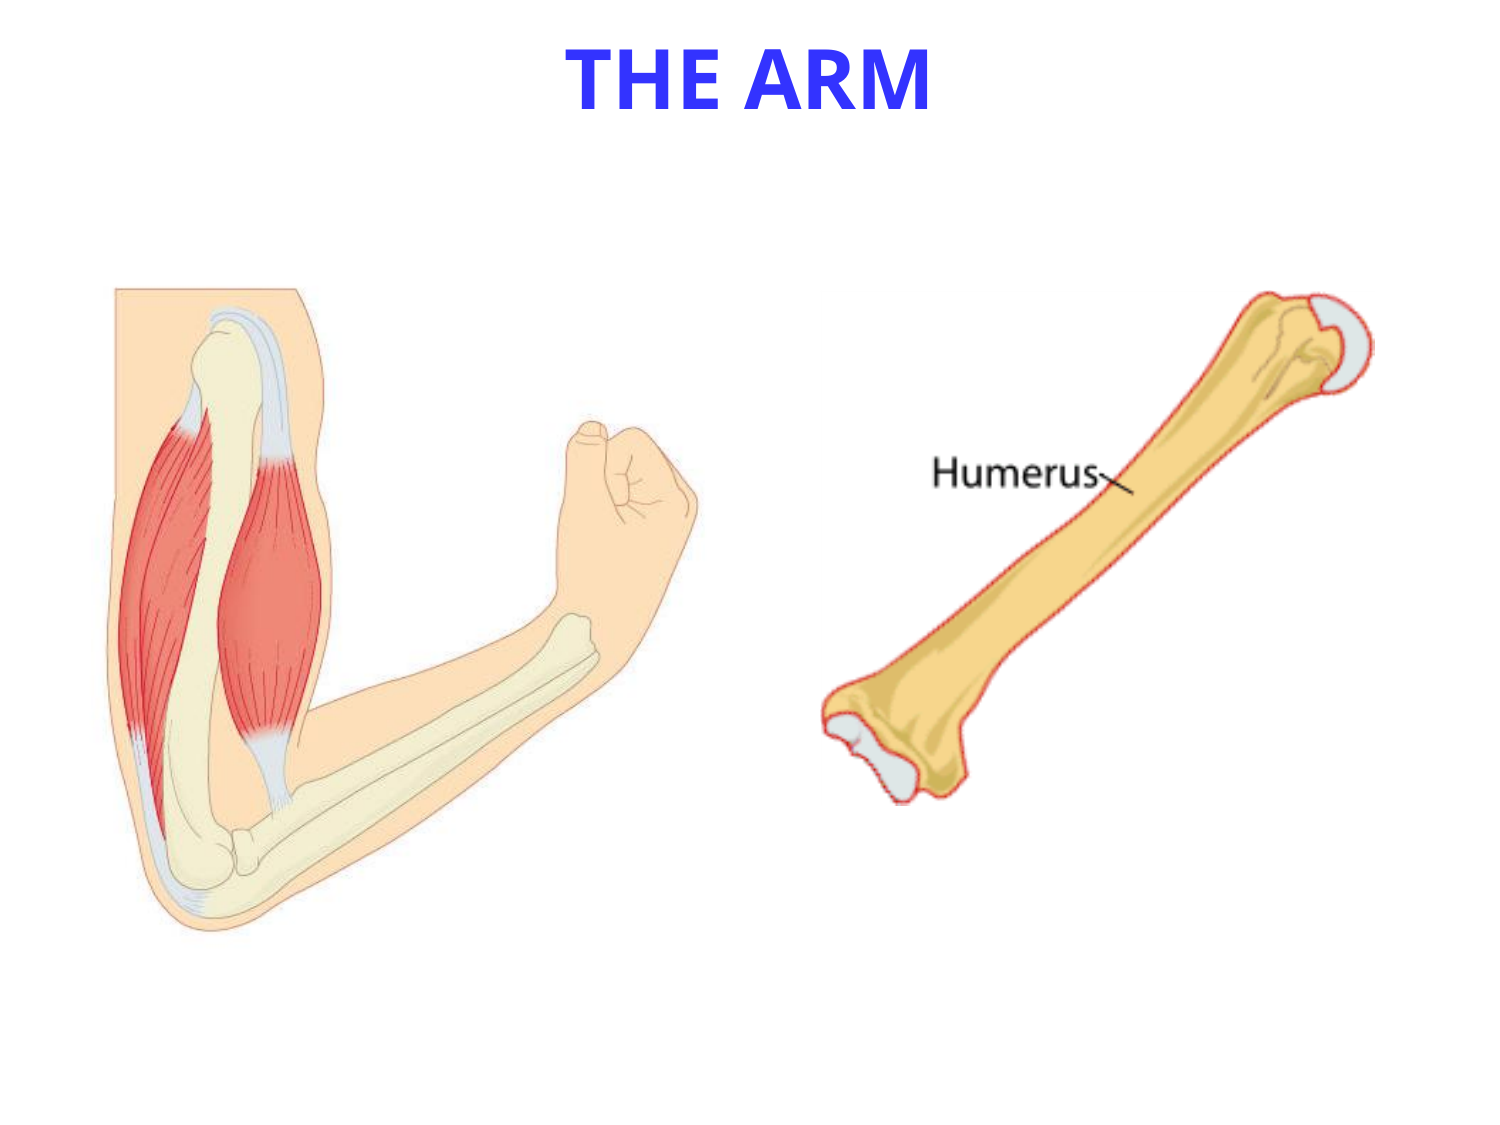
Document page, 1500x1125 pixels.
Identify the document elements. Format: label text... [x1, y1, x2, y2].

picture [820, 290, 1375, 806]
text_box THE ARM [0, 19, 1500, 134]
picture [45, 219, 750, 966]
